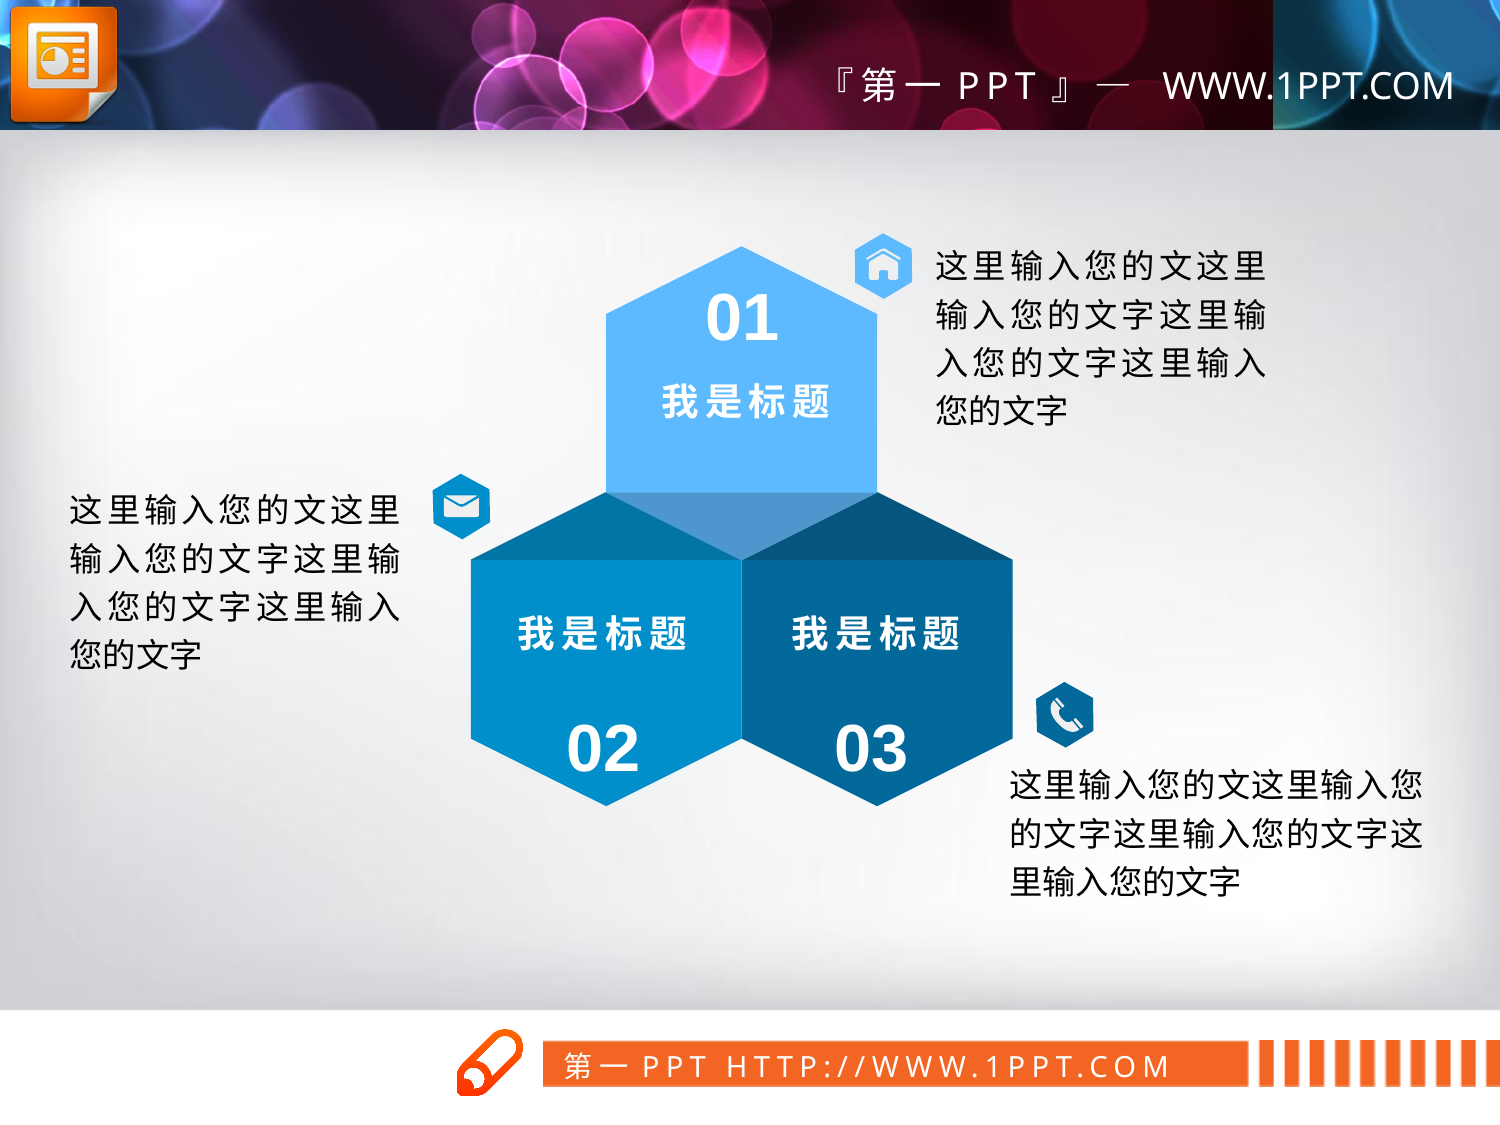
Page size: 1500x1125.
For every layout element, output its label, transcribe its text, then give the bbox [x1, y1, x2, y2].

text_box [605, 245, 878, 561]
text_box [620, 267, 871, 430]
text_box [747, 491, 1013, 807]
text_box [751, 604, 1001, 781]
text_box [477, 604, 728, 781]
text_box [470, 491, 742, 807]
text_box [1035, 681, 1094, 748]
picture [543, 1040, 1500, 1087]
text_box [432, 473, 491, 540]
text_box 这里输入您的文这里输入您的文字这里输入您的文字这里输入您的文字 [998, 750, 1436, 907]
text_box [854, 233, 913, 300]
picture [0, 0, 1500, 1012]
text_box 这里输入您的文这里输入您的文字这里输入您的文字这里输入您的文字 [924, 231, 1279, 436]
text_box 这里输入您的文这里输入您的文字这里输入您的文字这里输入您的文字 [58, 475, 413, 680]
